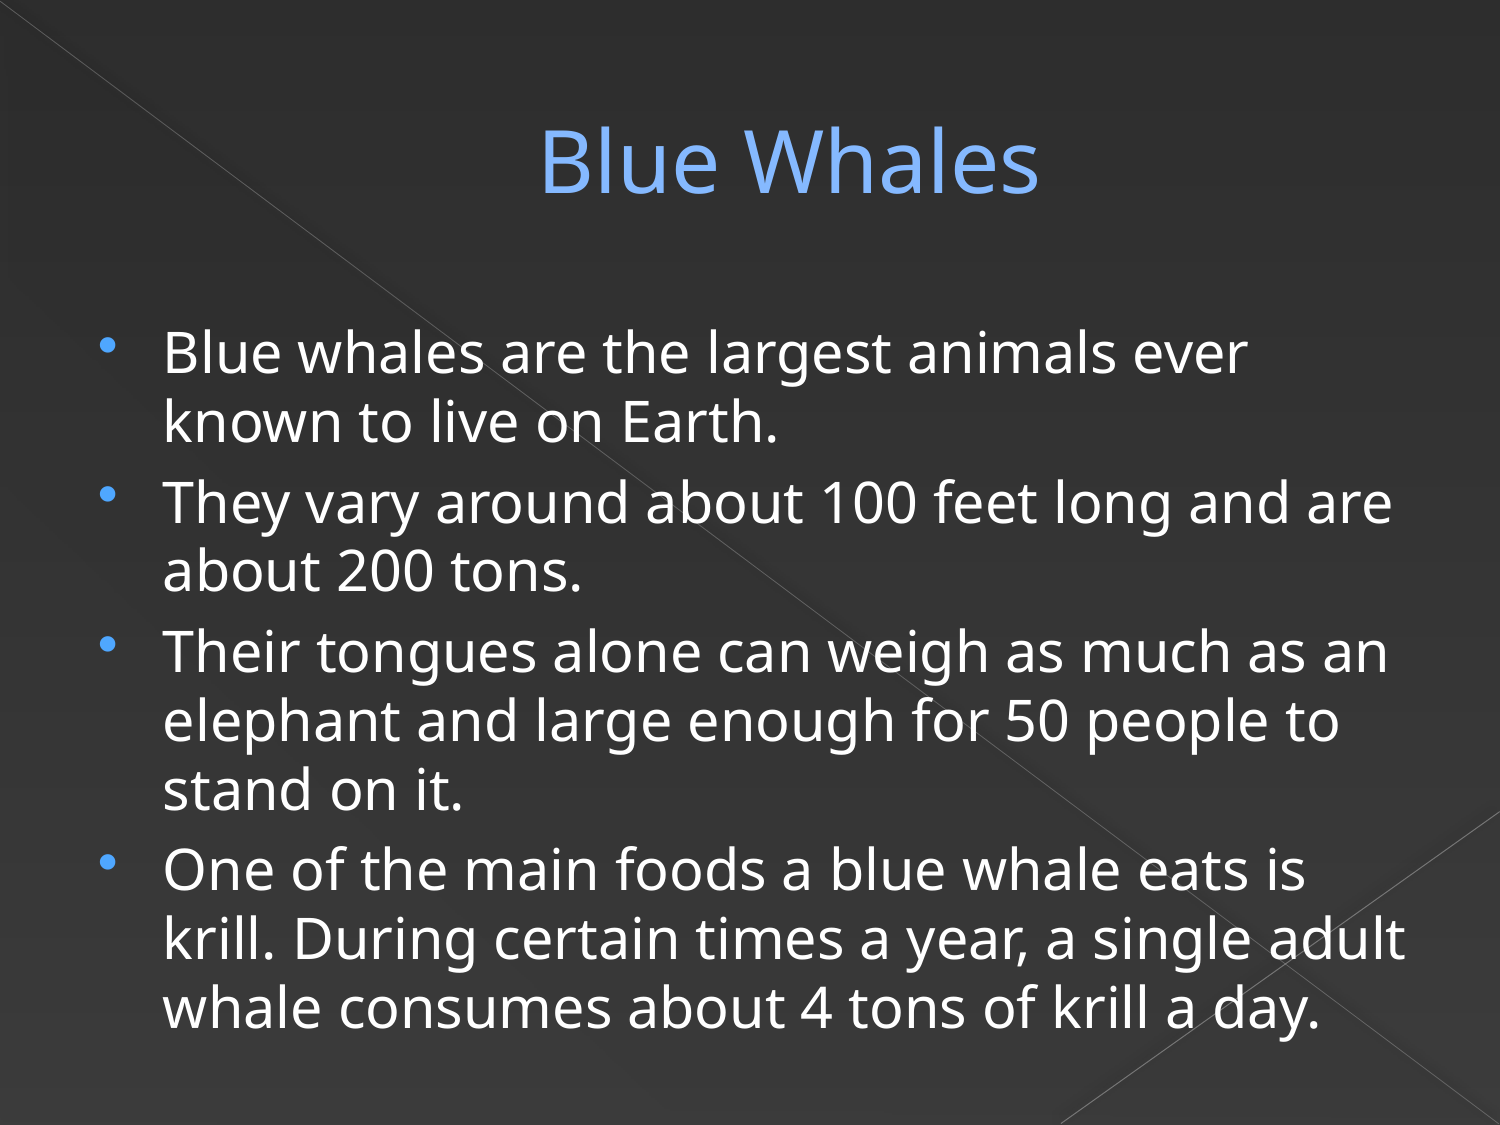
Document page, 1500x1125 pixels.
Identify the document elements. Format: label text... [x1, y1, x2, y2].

title Blue Whales [75, 43, 1425, 274]
list Blue whales are the largest animals ever known to live on Earth. They vary around about 100 feet long and are about 200 tons. Their tongues alone can weigh as much as an elephant and large enough for 50 people to stand on it. One of the main foods a blue whale eats is krill. During certain times a year, a single adult whale consumes about 4 tons of krill a day. [75, 308, 1425, 1059]
